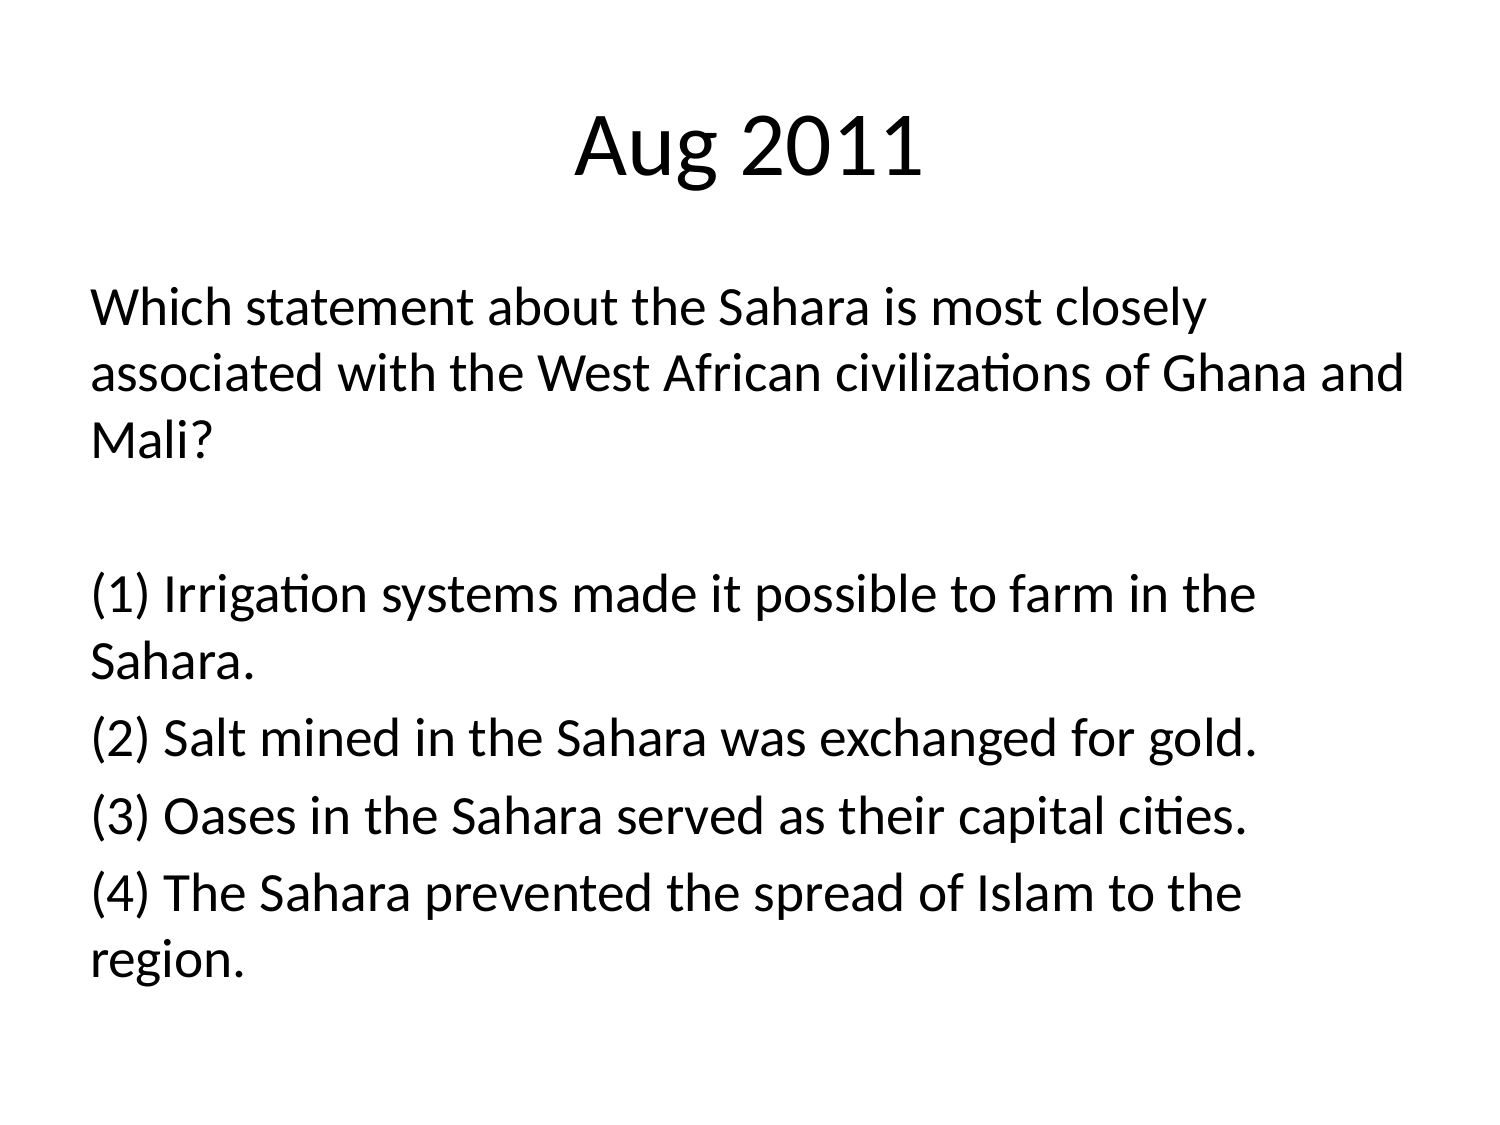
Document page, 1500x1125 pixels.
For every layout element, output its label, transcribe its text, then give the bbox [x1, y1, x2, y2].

title Aug 2011 [75, 45, 1425, 233]
list Which statement about the Sahara is most closely associated with the West African civilizations of Ghana and Mali? (1) Irrigation systems made it possible to farm in the Sahara. (2) Salt mined in the Sahara was exchanged for gold. (3) Oases in the Sahara served as their capital cities. (4) The Sahara prevented the spread of Islam to the region. [75, 262, 1425, 1005]
